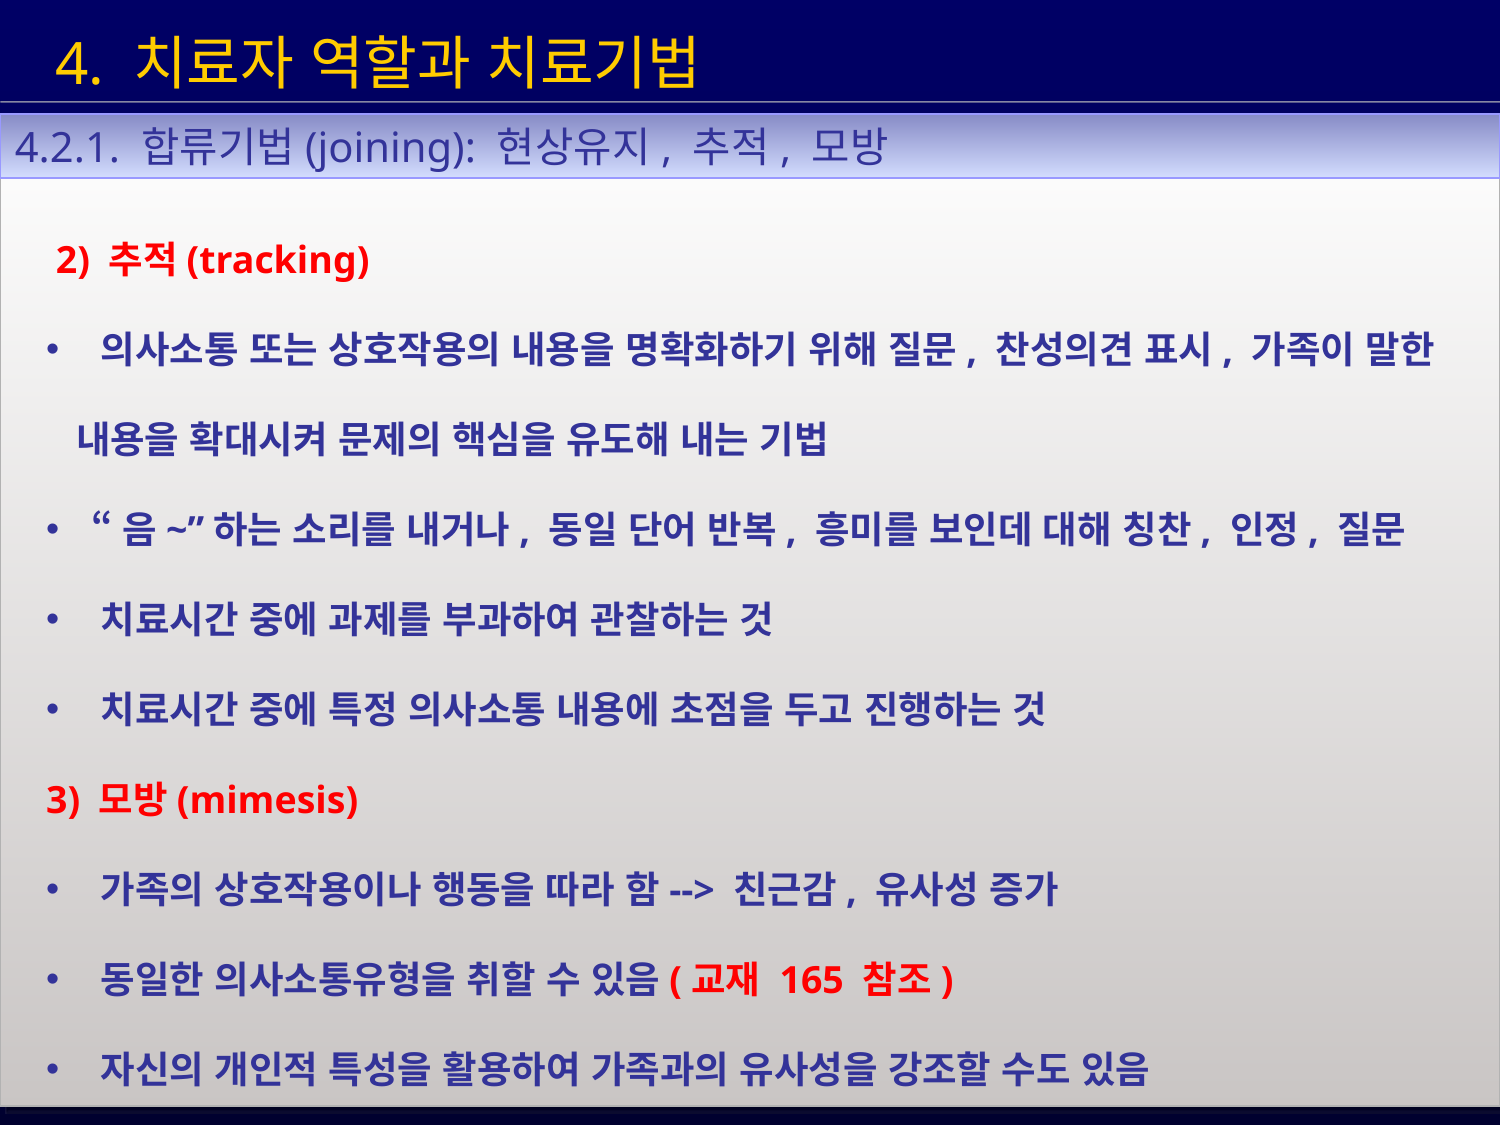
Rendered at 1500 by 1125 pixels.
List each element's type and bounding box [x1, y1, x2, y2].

text_box [0, 18, 1500, 1107]
